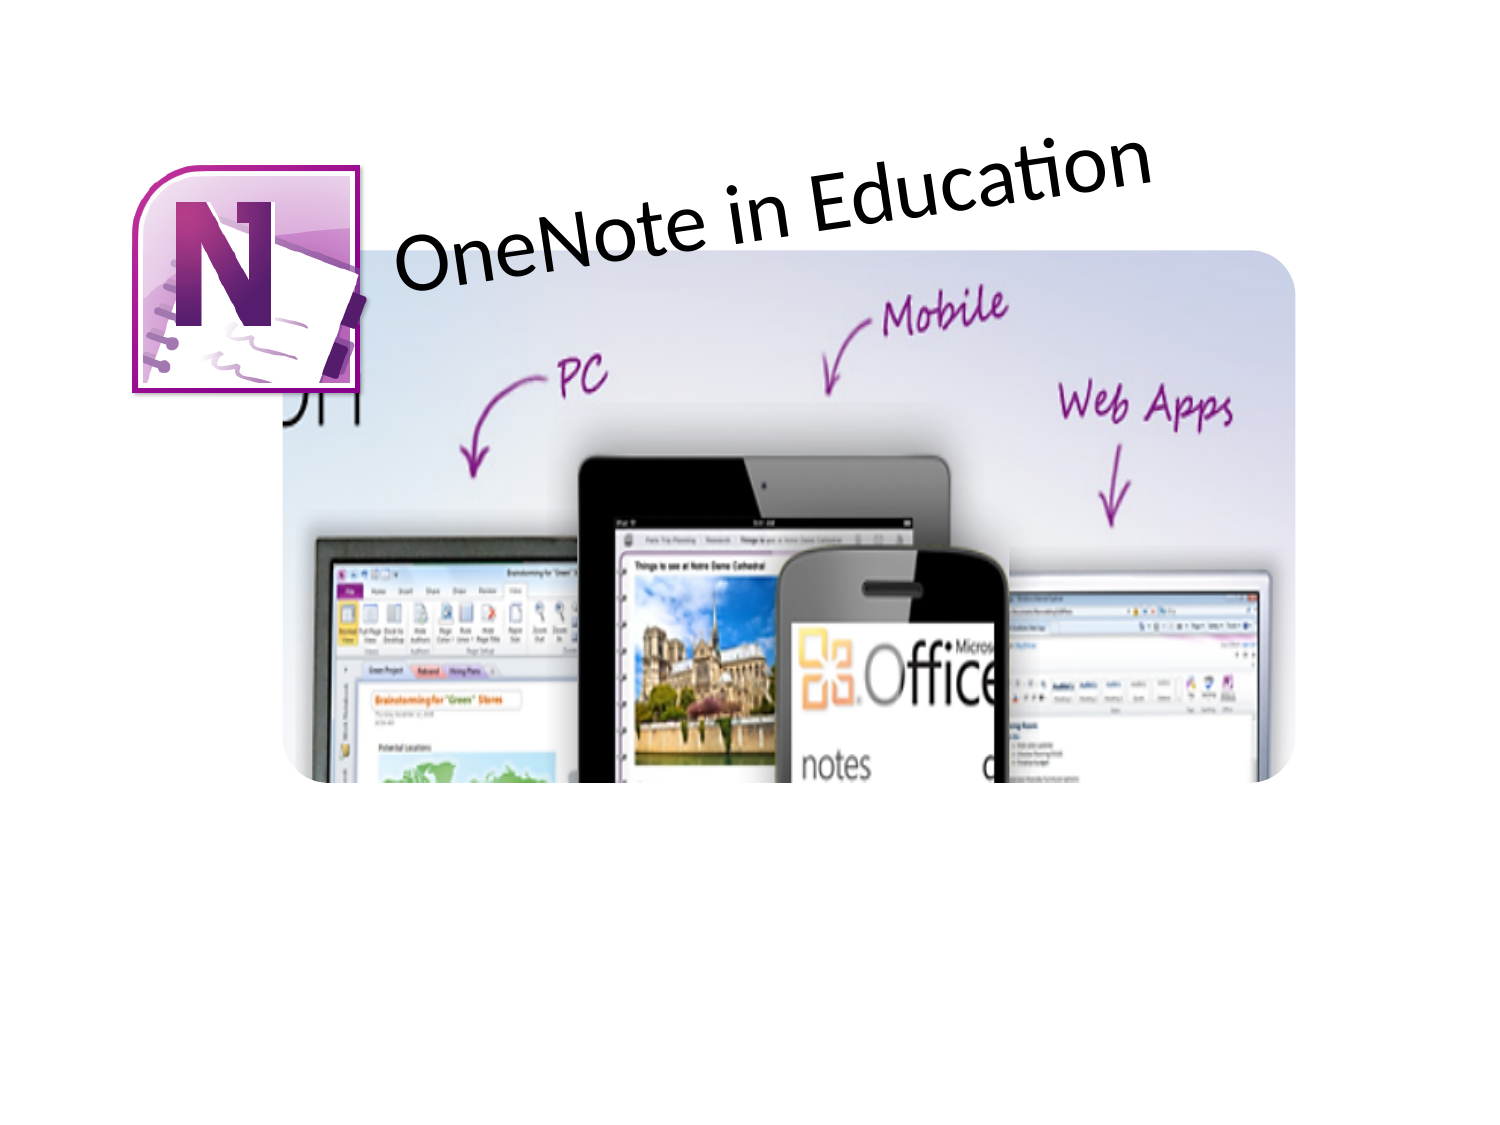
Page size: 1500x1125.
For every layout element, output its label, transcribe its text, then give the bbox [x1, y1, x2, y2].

picture [132, 165, 1296, 784]
text_box OneNote in Education [378, 74, 1273, 248]
